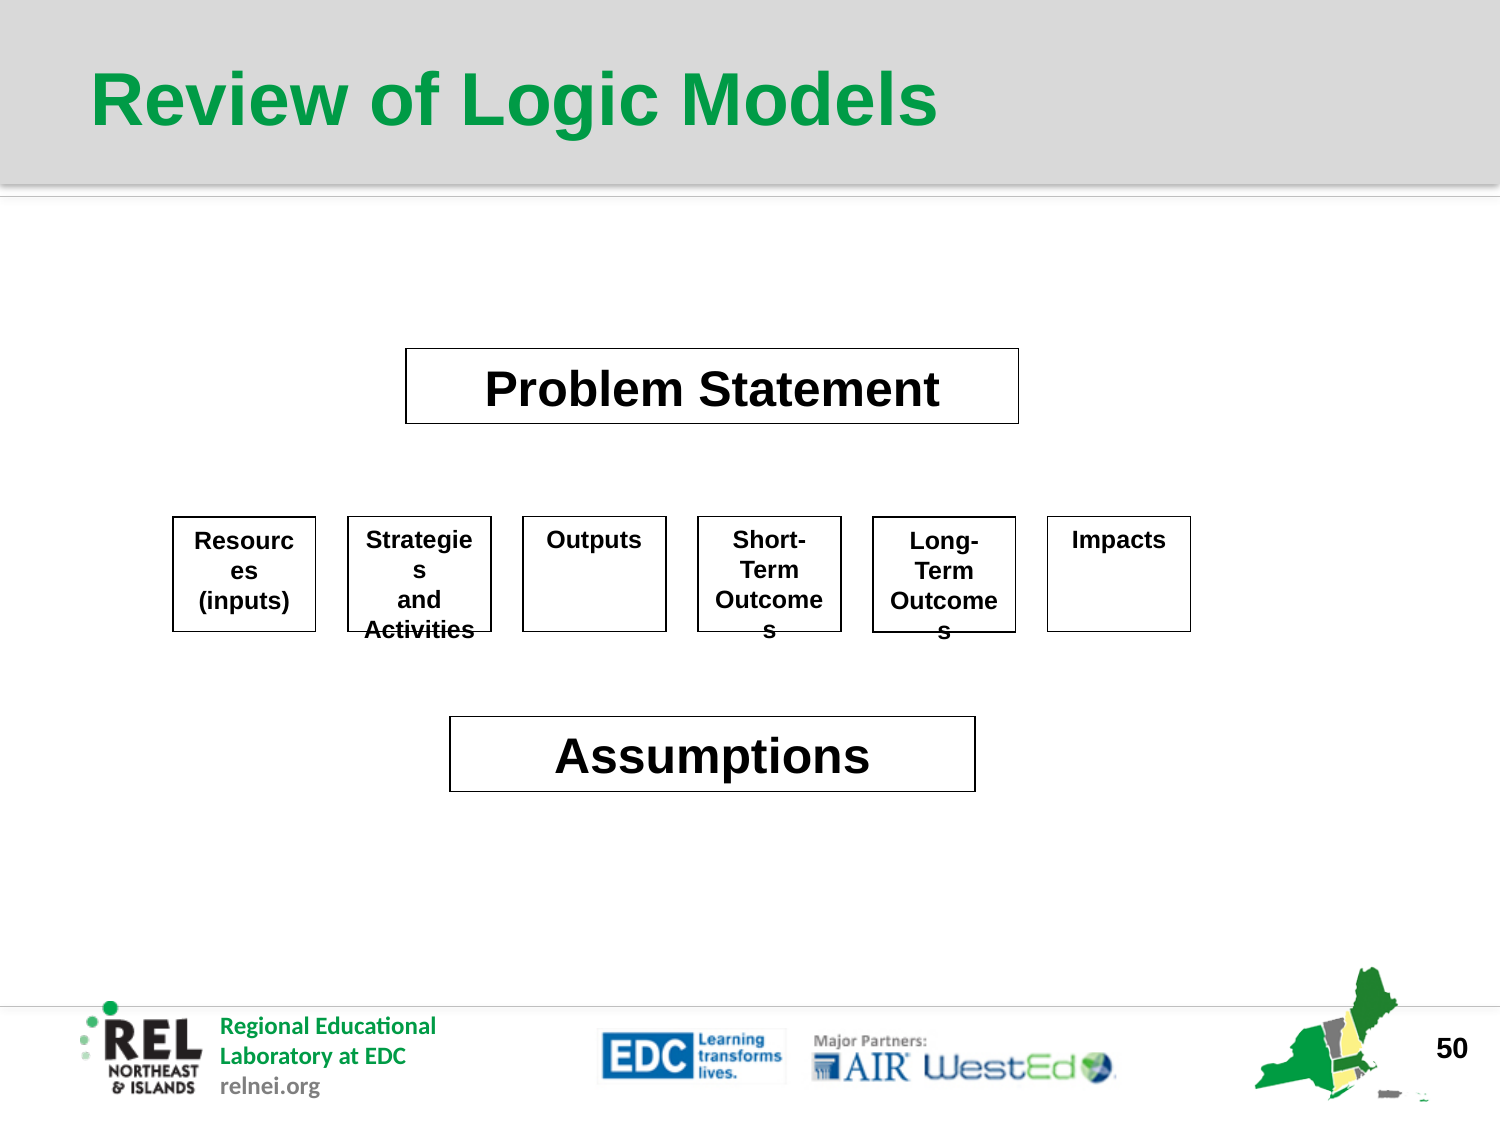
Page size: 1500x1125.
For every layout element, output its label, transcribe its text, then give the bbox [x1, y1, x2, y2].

picture [80, 1001, 227, 1108]
slide_number 50 [1392, 1017, 1484, 1077]
picture [1245, 964, 1442, 1103]
title Review of Logic Models [75, 25, 1425, 165]
picture [594, 1028, 1138, 1091]
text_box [168, 287, 1238, 888]
